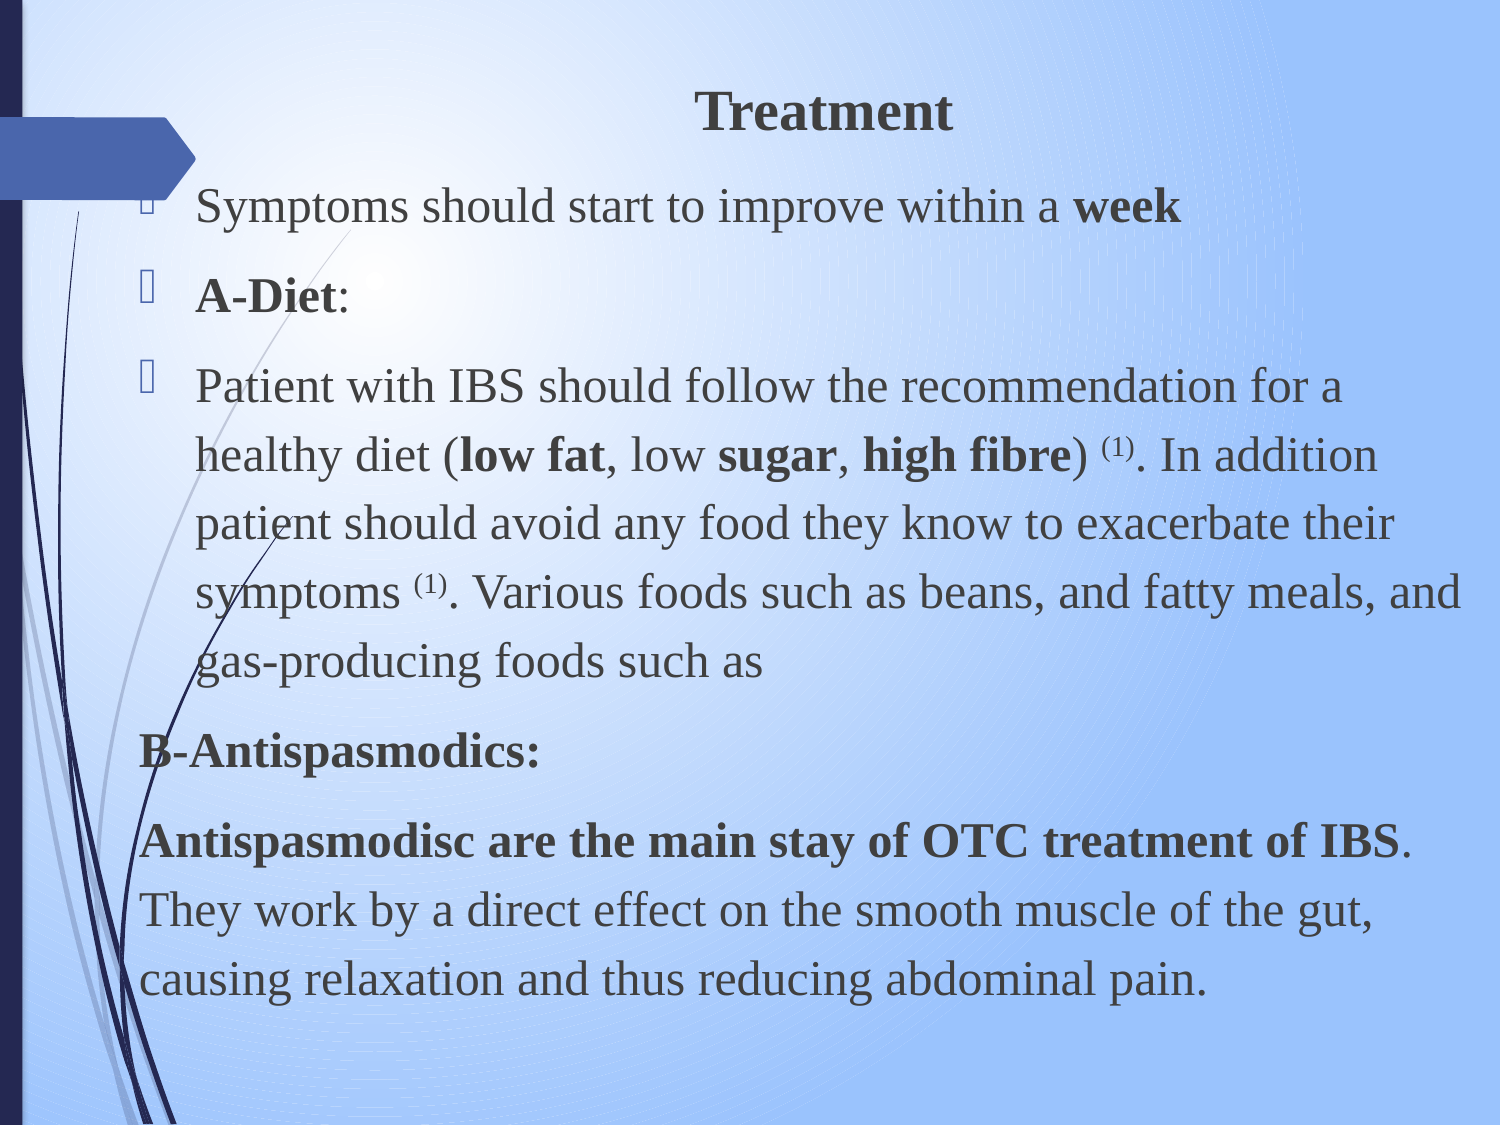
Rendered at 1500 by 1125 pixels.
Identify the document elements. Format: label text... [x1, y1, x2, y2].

list Treatment Symptoms should start to improve within a week A-Diet: Patient with IBS should follow the recommendation for a healthy diet (low fat, low sugar, high fibre) (1). In addition patient should avoid any food they know to exacerbate their symptoms (1). Various foods such as beans, and fatty meals, and gas-producing foods such as B-Antispasmodics: Antispasmodisc are the main stay of OTC treatment of IBS. They work by a direct effect on the smooth muscle of the gut, causing relaxation and thus reducing abdominal pain. [123, 54, 1483, 1071]
